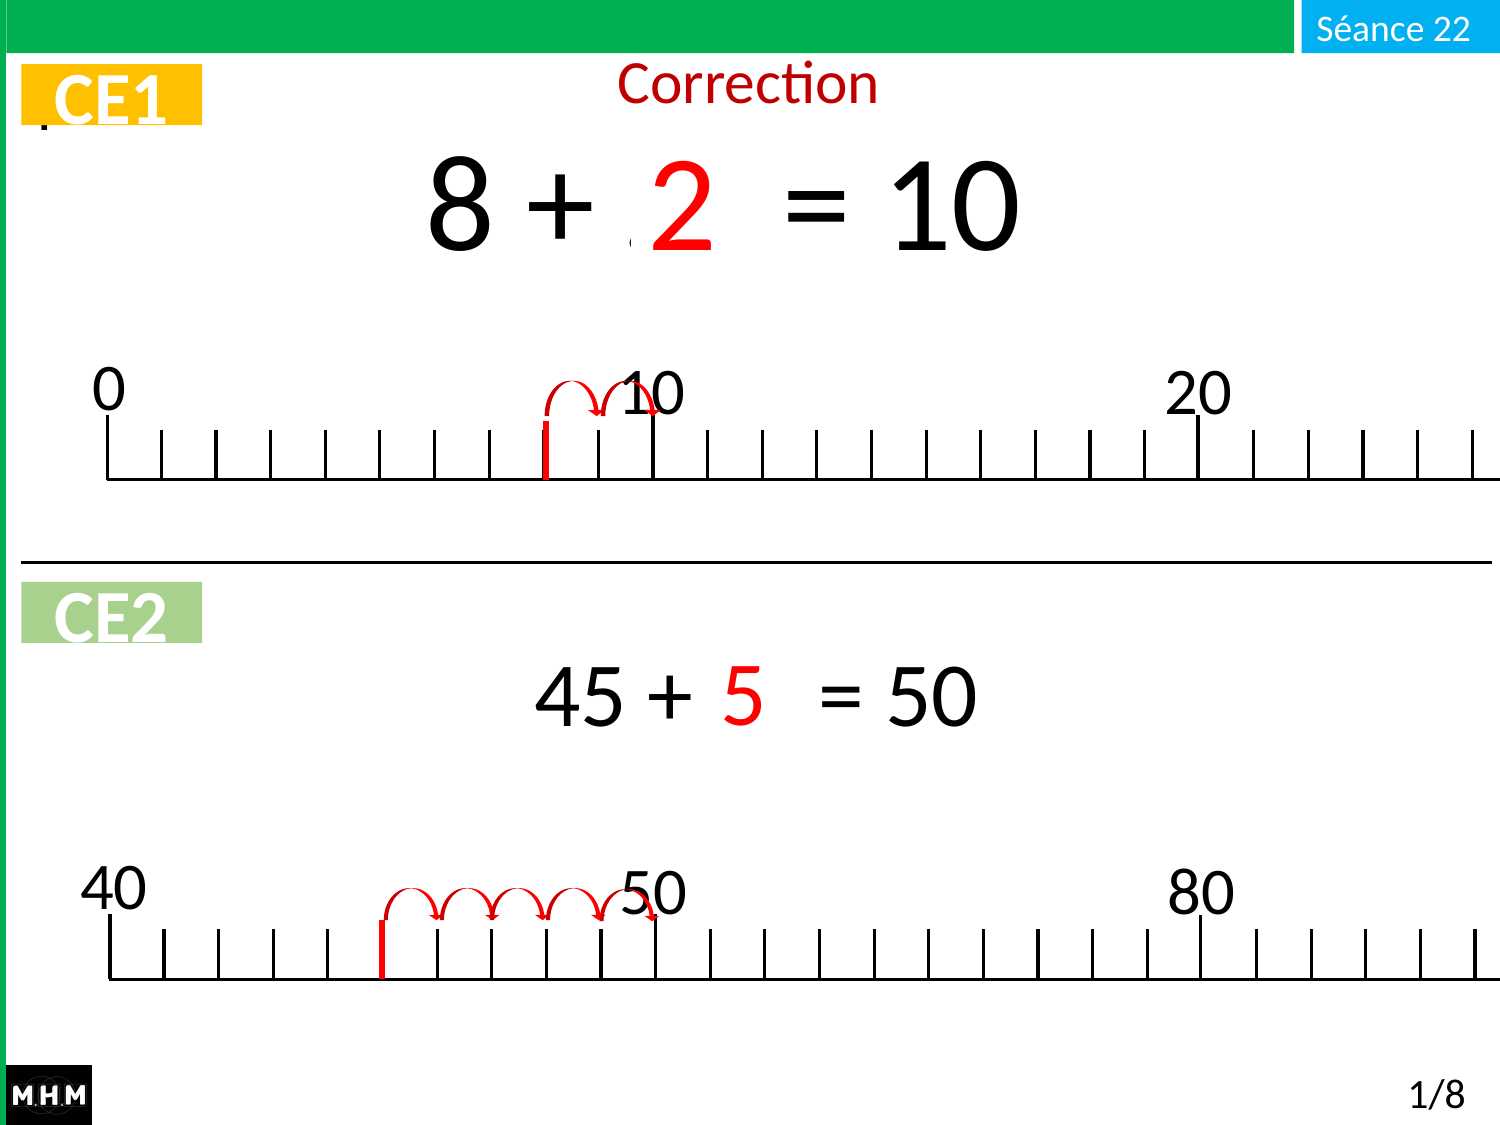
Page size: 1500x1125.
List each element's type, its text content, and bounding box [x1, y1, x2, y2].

text_box 45 + … = 50 [489, 627, 1003, 753]
text_box CE1 [20, 63, 203, 126]
text_box Correction [602, 43, 1500, 125]
text_box CE2 [20, 581, 203, 644]
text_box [77, 335, 1500, 481]
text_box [65, 835, 1500, 981]
text_box 2 [630, 125, 735, 286]
text_box 5 [698, 626, 790, 752]
text_box 8 + … = 10 [379, 105, 630, 286]
picture [6, 1065, 92, 1125]
list 1/8 [1373, 1064, 1500, 1125]
text_box 8 + … = 10 [735, 125, 1314, 286]
